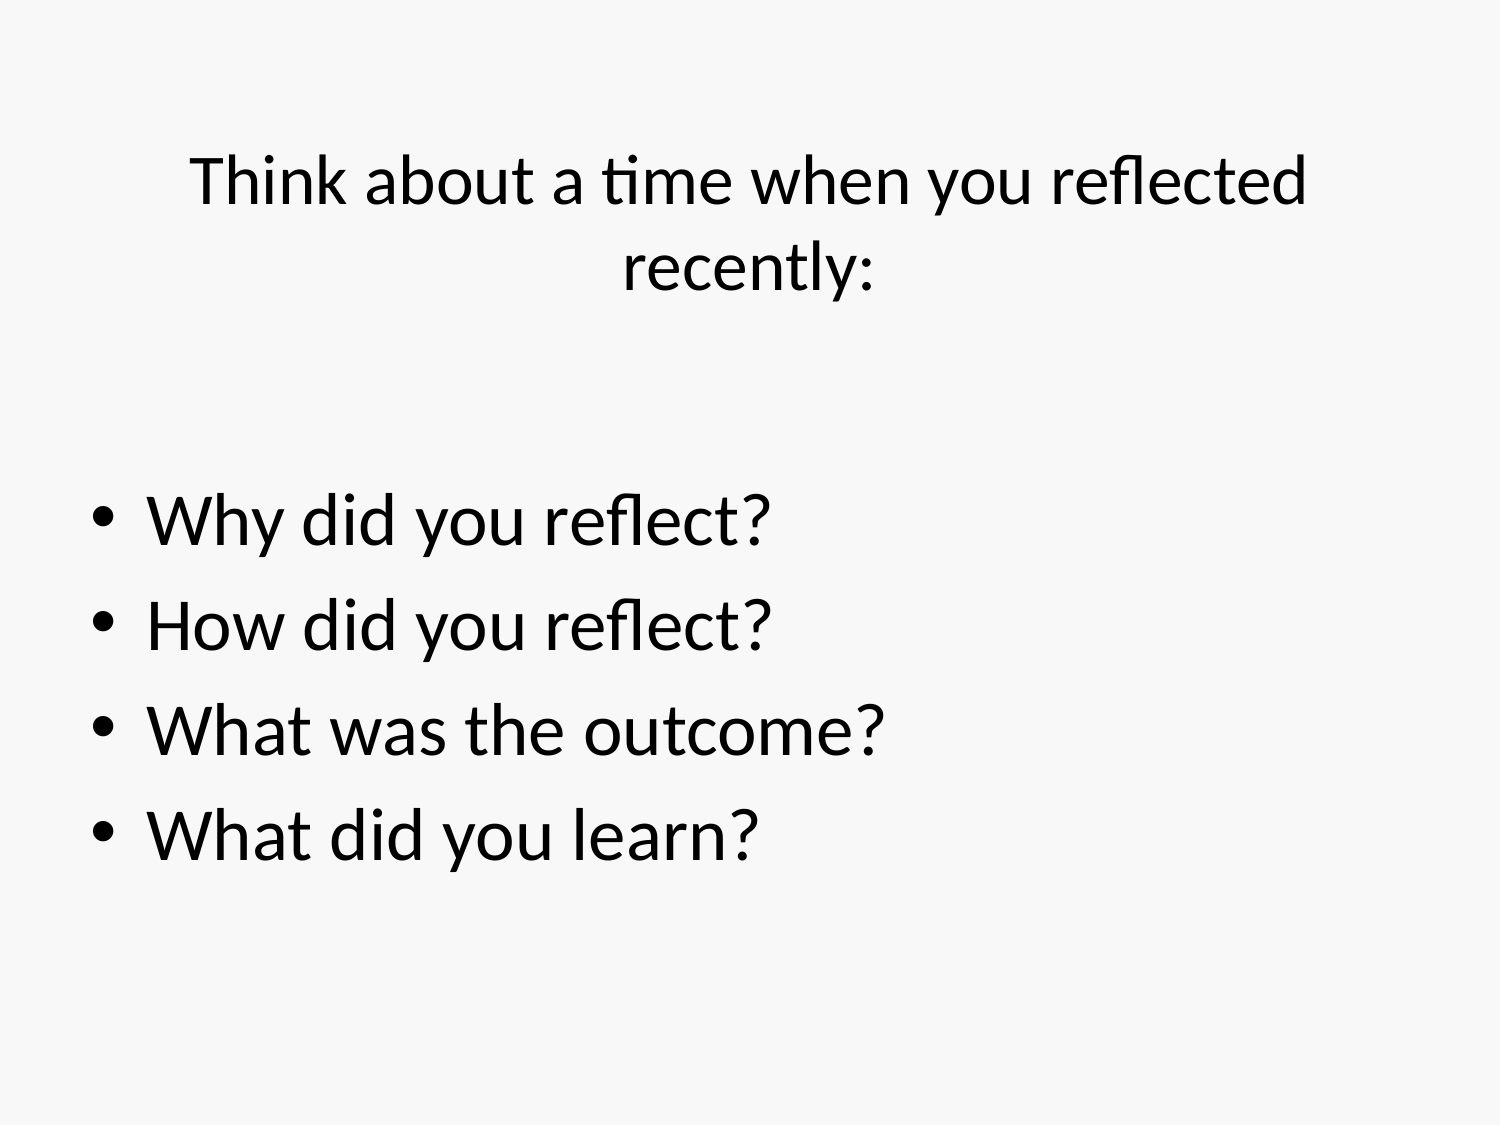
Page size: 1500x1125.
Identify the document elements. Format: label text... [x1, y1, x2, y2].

list Why did you reflect? How did you reflect? What was the outcome? What did you learn? [75, 462, 1425, 938]
title Think about a time when you reflected recently: [75, 125, 1425, 313]
